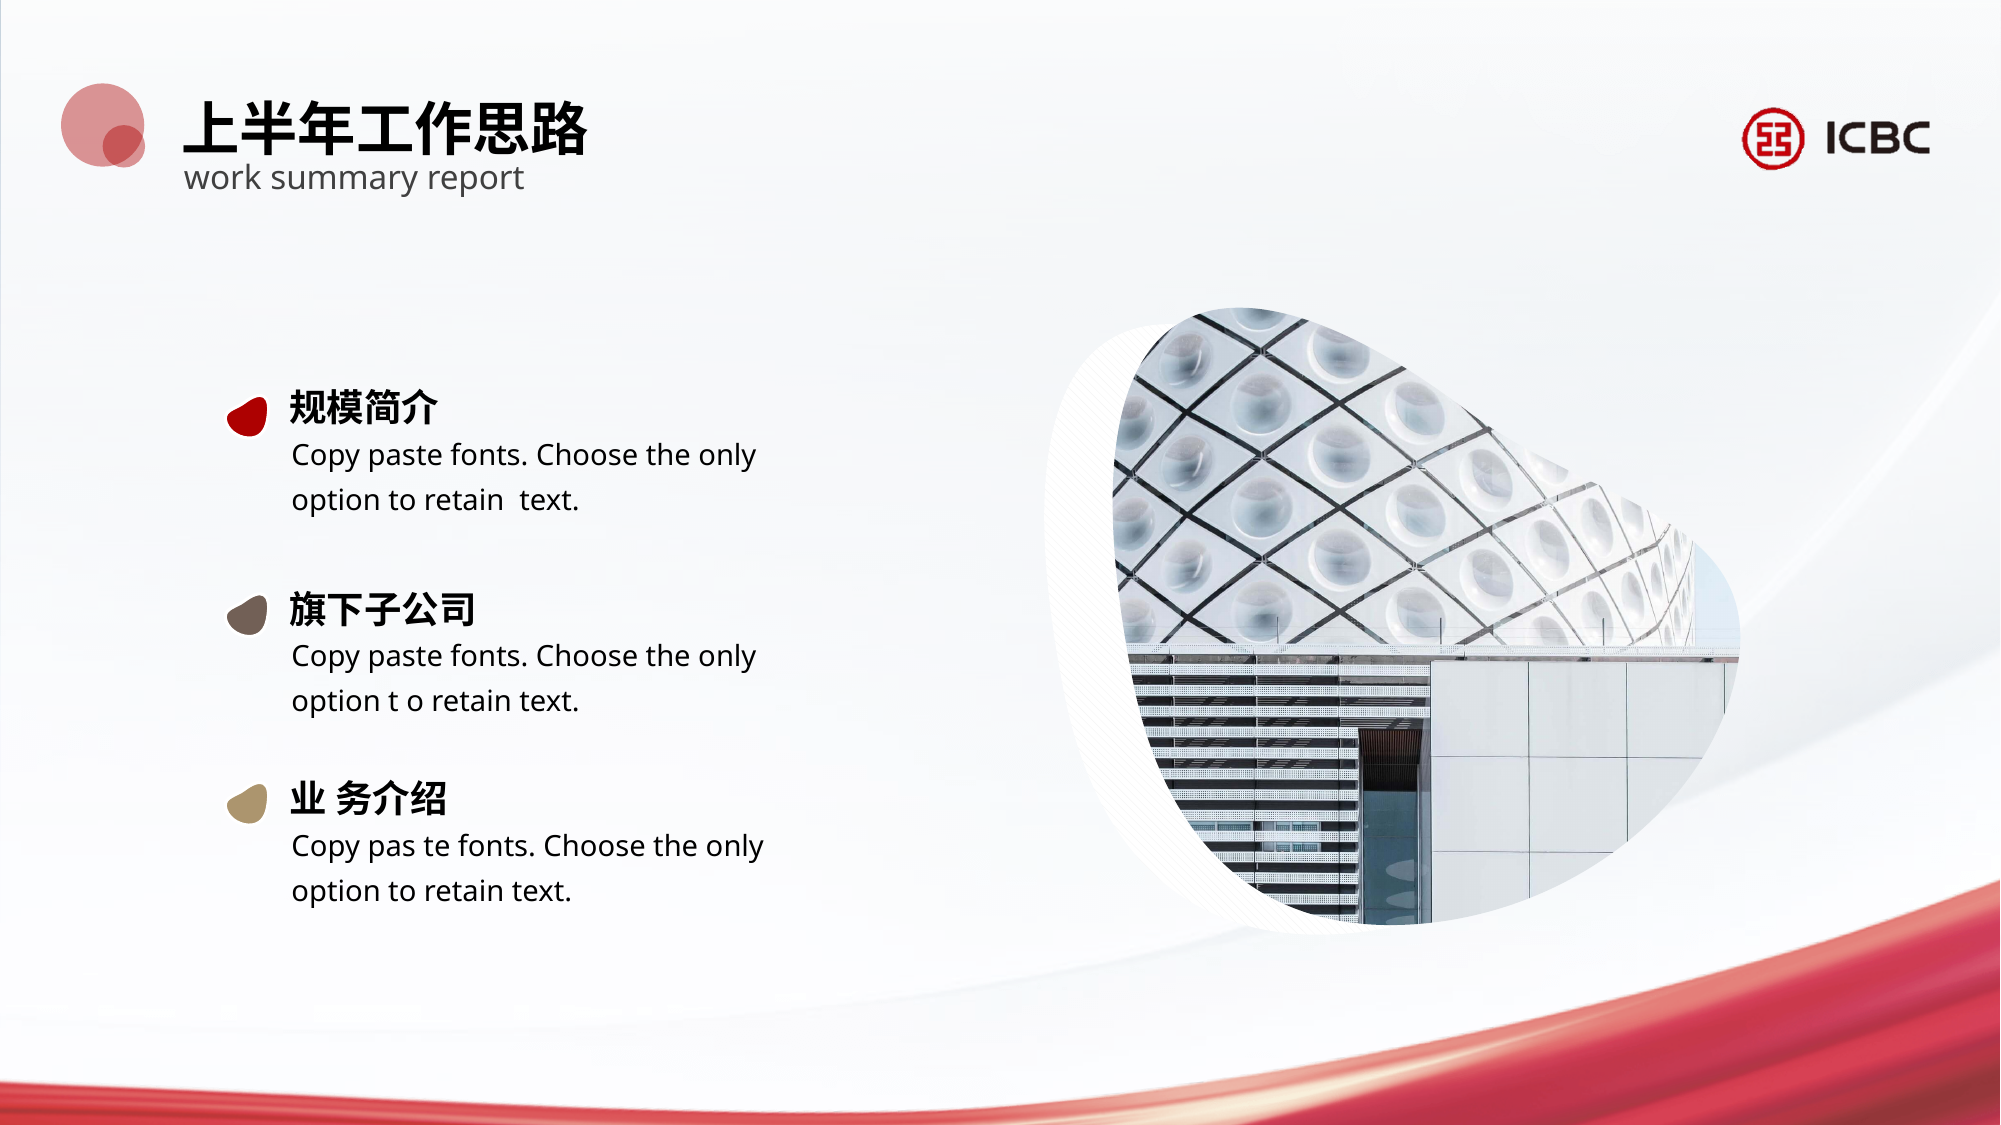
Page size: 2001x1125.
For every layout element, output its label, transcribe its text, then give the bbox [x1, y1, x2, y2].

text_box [61, 83, 146, 168]
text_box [224, 367, 1013, 493]
picture [0, 0, 2001, 1125]
text_box work summary report [169, 148, 541, 204]
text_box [1013, 169, 1757, 960]
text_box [224, 758, 1013, 889]
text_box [1645, 70, 2000, 177]
text_box [1, 0, 2000, 952]
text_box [224, 568, 1013, 683]
text_box 上半年工作思路 [166, 84, 709, 170]
